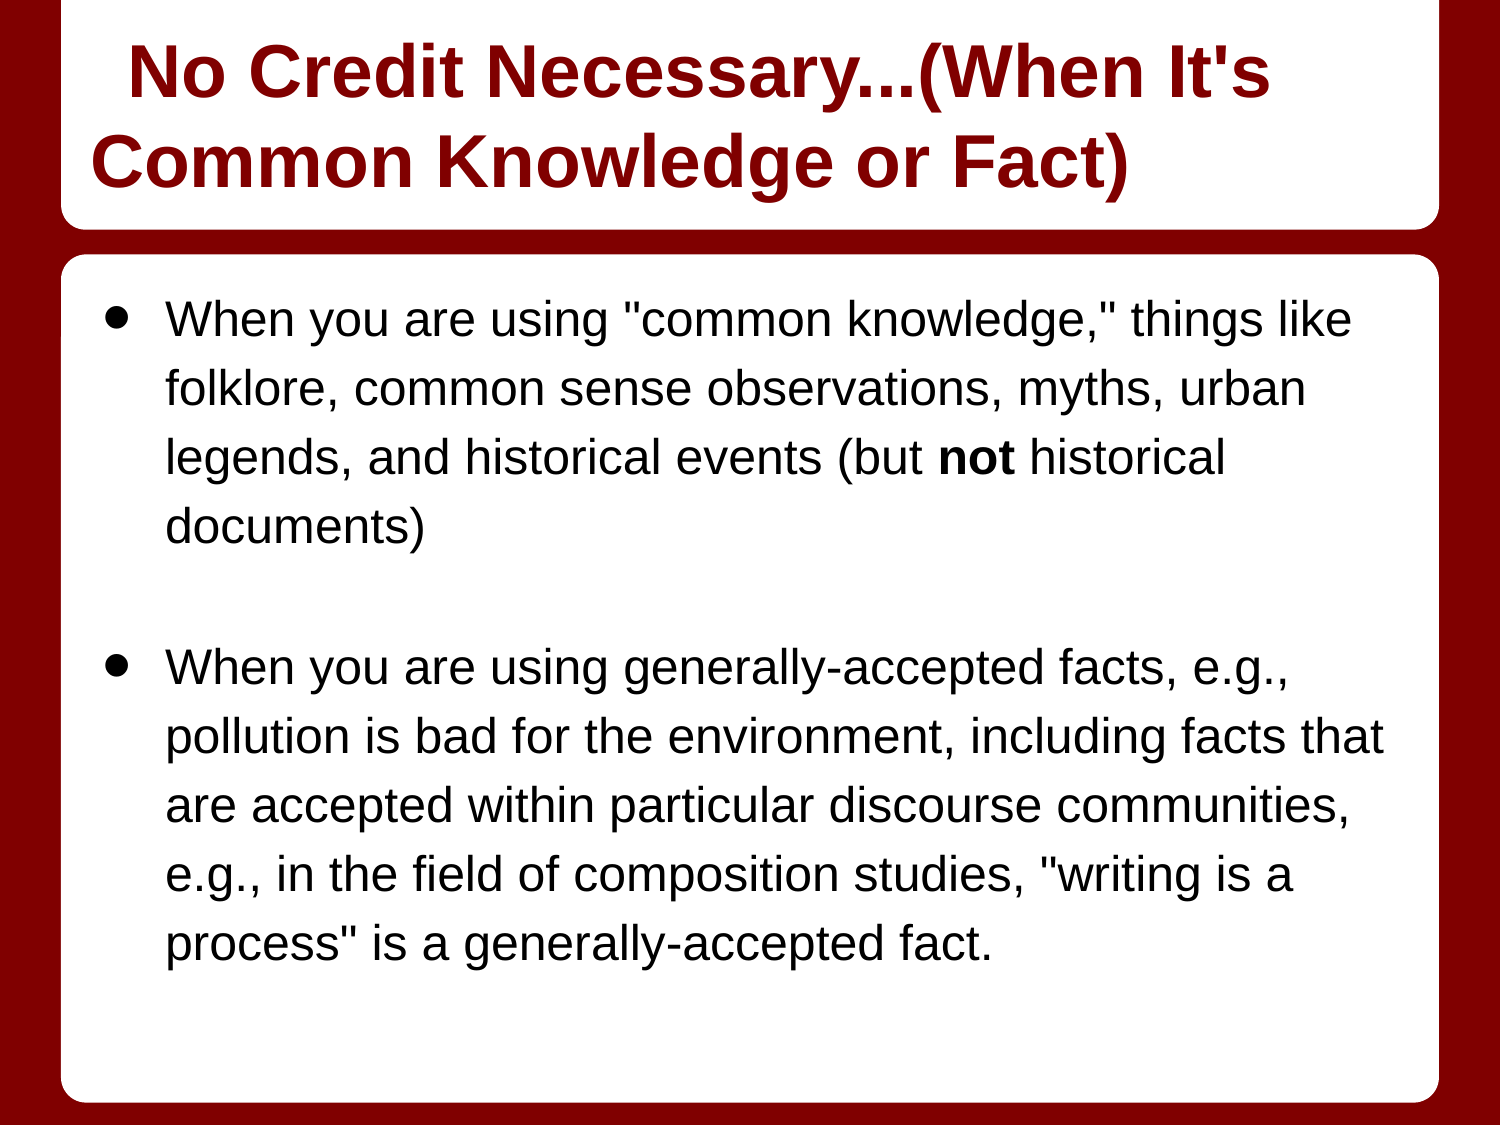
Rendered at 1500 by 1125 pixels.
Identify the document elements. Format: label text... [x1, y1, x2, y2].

title No Credit Necessary...(When It's Common Knowledge or Fact) [75, 0, 1425, 218]
list When you are using "common knowledge," things like folklore, common sense observations, myths, urban legends, and historical events (but not historical documents) When you are using generally-accepted facts, e.g., pollution is bad for the environment, including facts that are accepted within particular discourse communities, e.g., in the field of composition studies, "writing is a process" is a generally-accepted fact. [75, 262, 1425, 1059]
